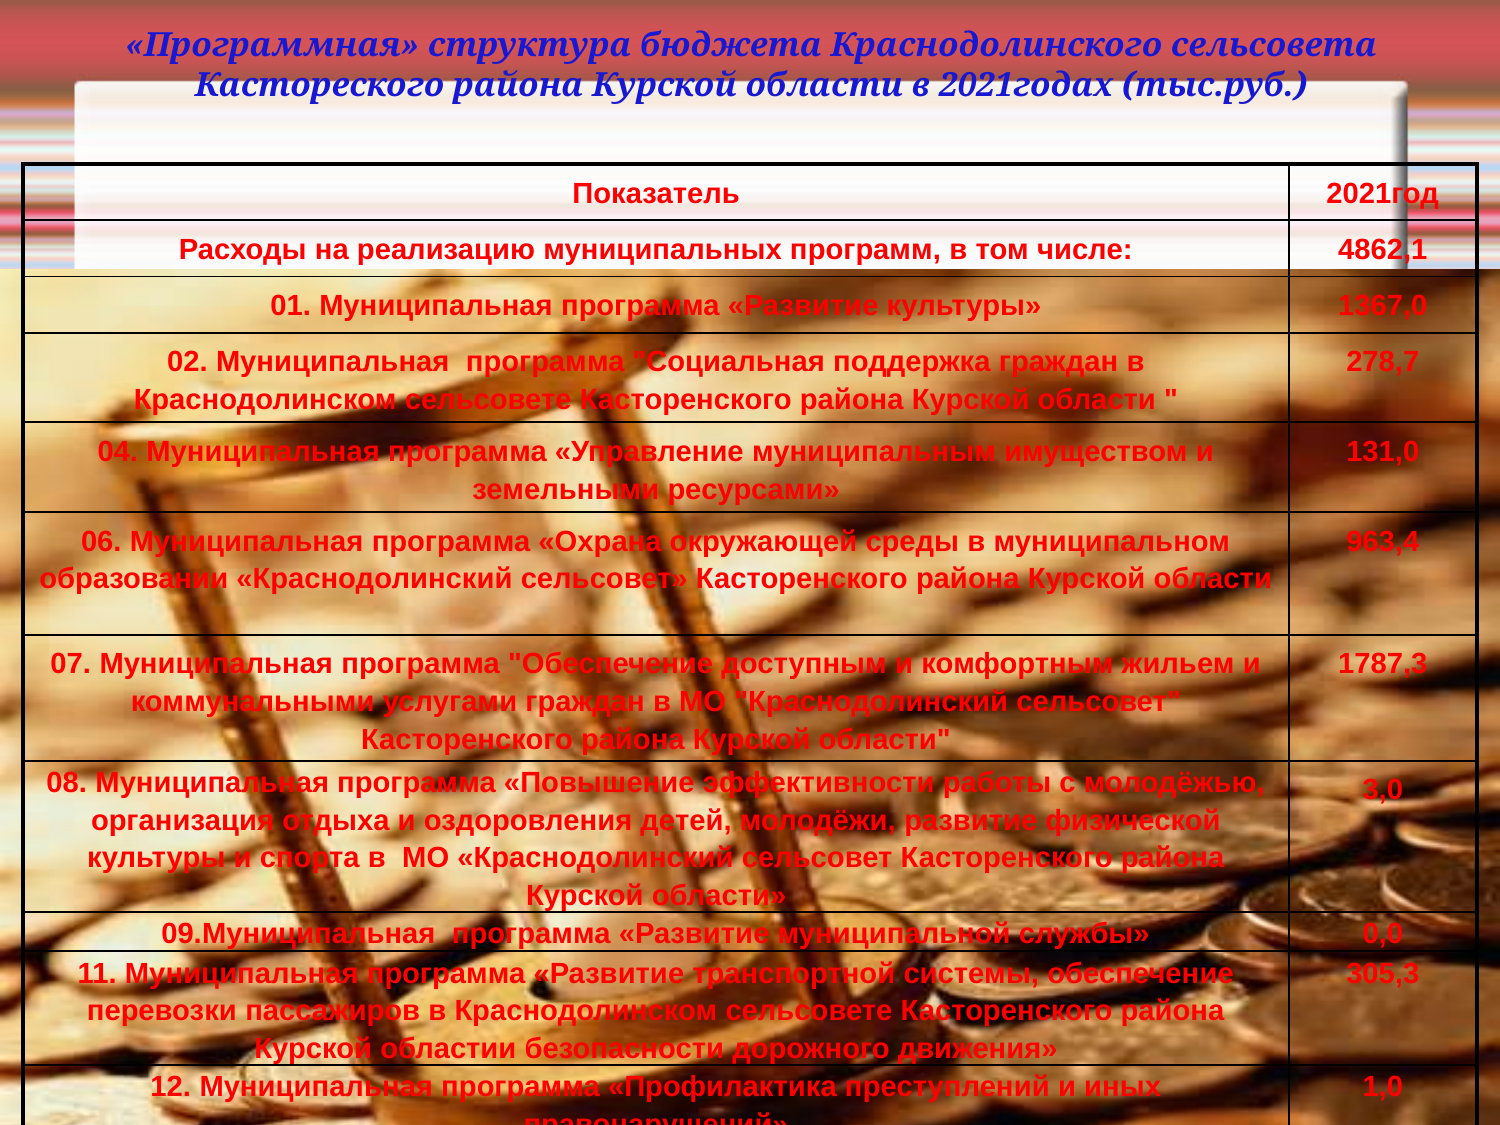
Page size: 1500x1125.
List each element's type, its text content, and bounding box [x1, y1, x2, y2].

table_header Показатель [25, 166, 1288, 219]
table_cell Расходы на реализацию муниципальных программ, в том числе: [25, 221, 1288, 267]
table_cell 4862,1 [1290, 221, 1475, 267]
picture [0, 0, 1500, 1125]
table_header 2021год [1290, 166, 1475, 219]
title «Программная» структура бюджета Краснодолинского сельсовета Кастореского района Курской области в 2021годах (тыс.руб.) [76, 0, 1428, 126]
